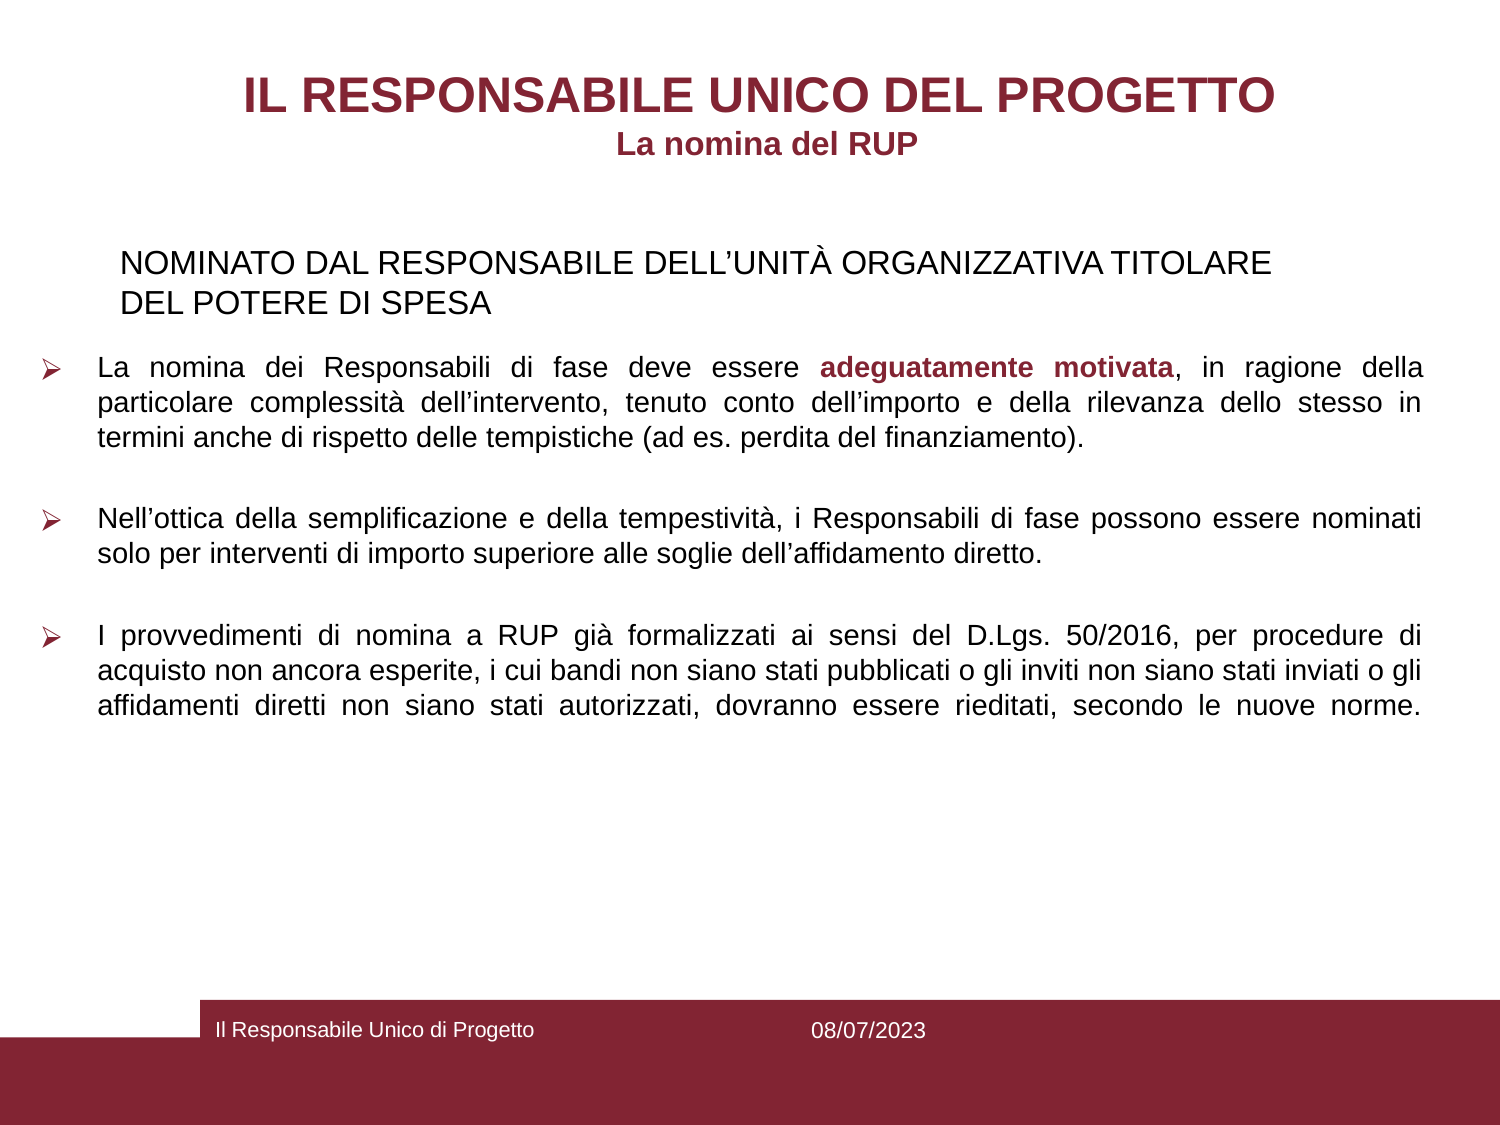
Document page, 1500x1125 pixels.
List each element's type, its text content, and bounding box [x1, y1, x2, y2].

title IL RESPONSABILE UNICO DEL PROGETTO La nomina del RUP [147, 54, 1388, 194]
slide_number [733, 1008, 1025, 1084]
list La nomina dei Responsabili di fase deve essere adeguatamente motivata, in ragione della particolare complessità dell’intervento, tenuto conto dell’importo e della rilevanza dello stesso in termini anche di rispetto delle tempistiche (ad es. perdita del finanziamento). Nell’ottica della semplificazione e della tempestività, i Responsabili di fase possono essere nominati solo per interventi di importo superiore alle soglie dell’affidamento diretto. I provvedimenti di nomina a RUP già formalizzati ai sensi del D.Lgs. 50/2016, per procedure di acquisto non ancora esperite, i cui bandi non siano stati pubblicati o gli inviti non siano stati inviati o gli affidamenti diretti non siano stati autorizzati, dovranno essere rieditati, secondo le nuove norme. [25, 306, 1439, 920]
footer Il Responsabile Unico di Progetto [200, 1008, 733, 1084]
text_box NOMINATO DAL RESPONSABILE DELL’UNITÀ ORGANIZZATIVA TITOLARE DEL POTERE DI SPESA [104, 193, 1321, 329]
